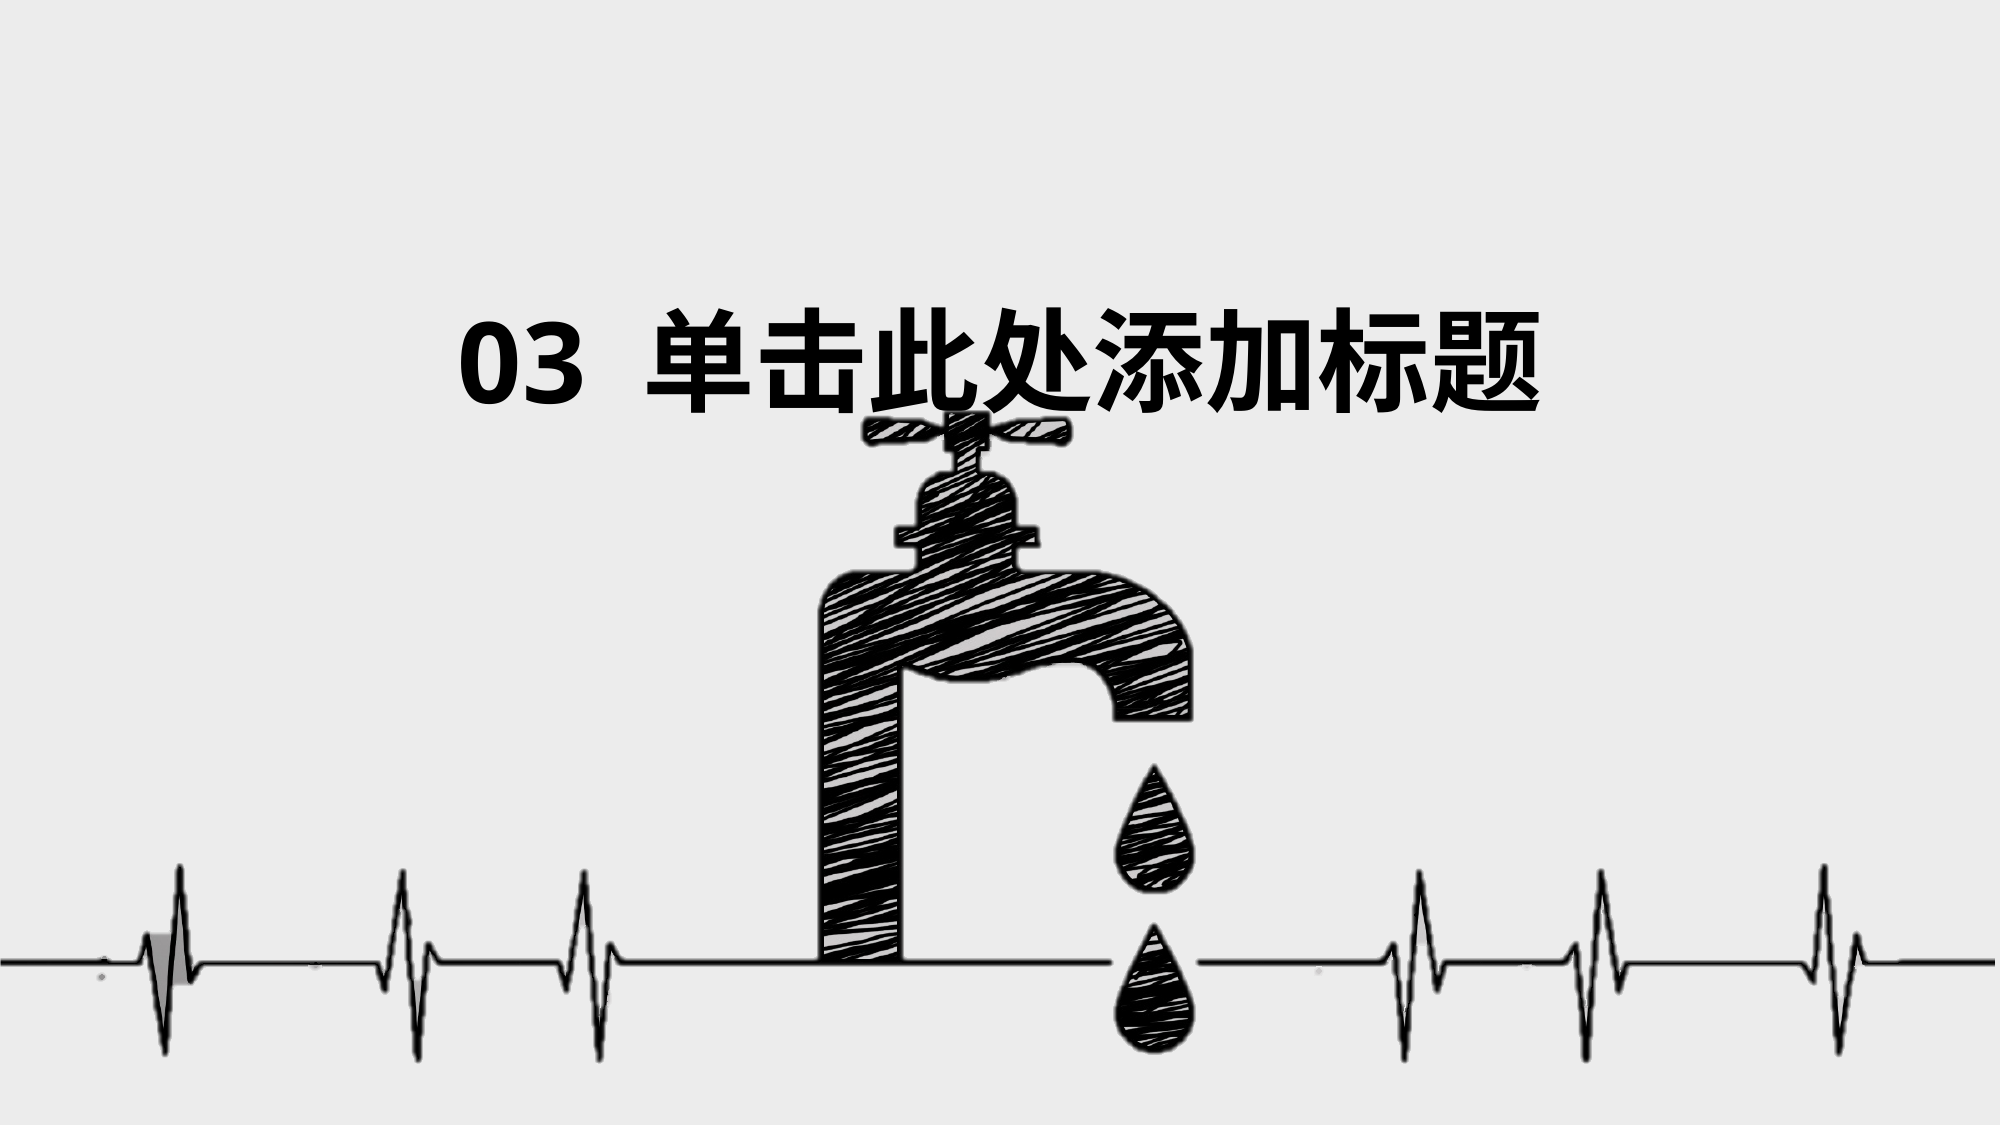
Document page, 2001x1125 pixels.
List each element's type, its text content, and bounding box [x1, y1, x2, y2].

picture [0, 360, 2000, 1109]
text_box 03 单击此处添加标题 [443, 283, 1558, 360]
